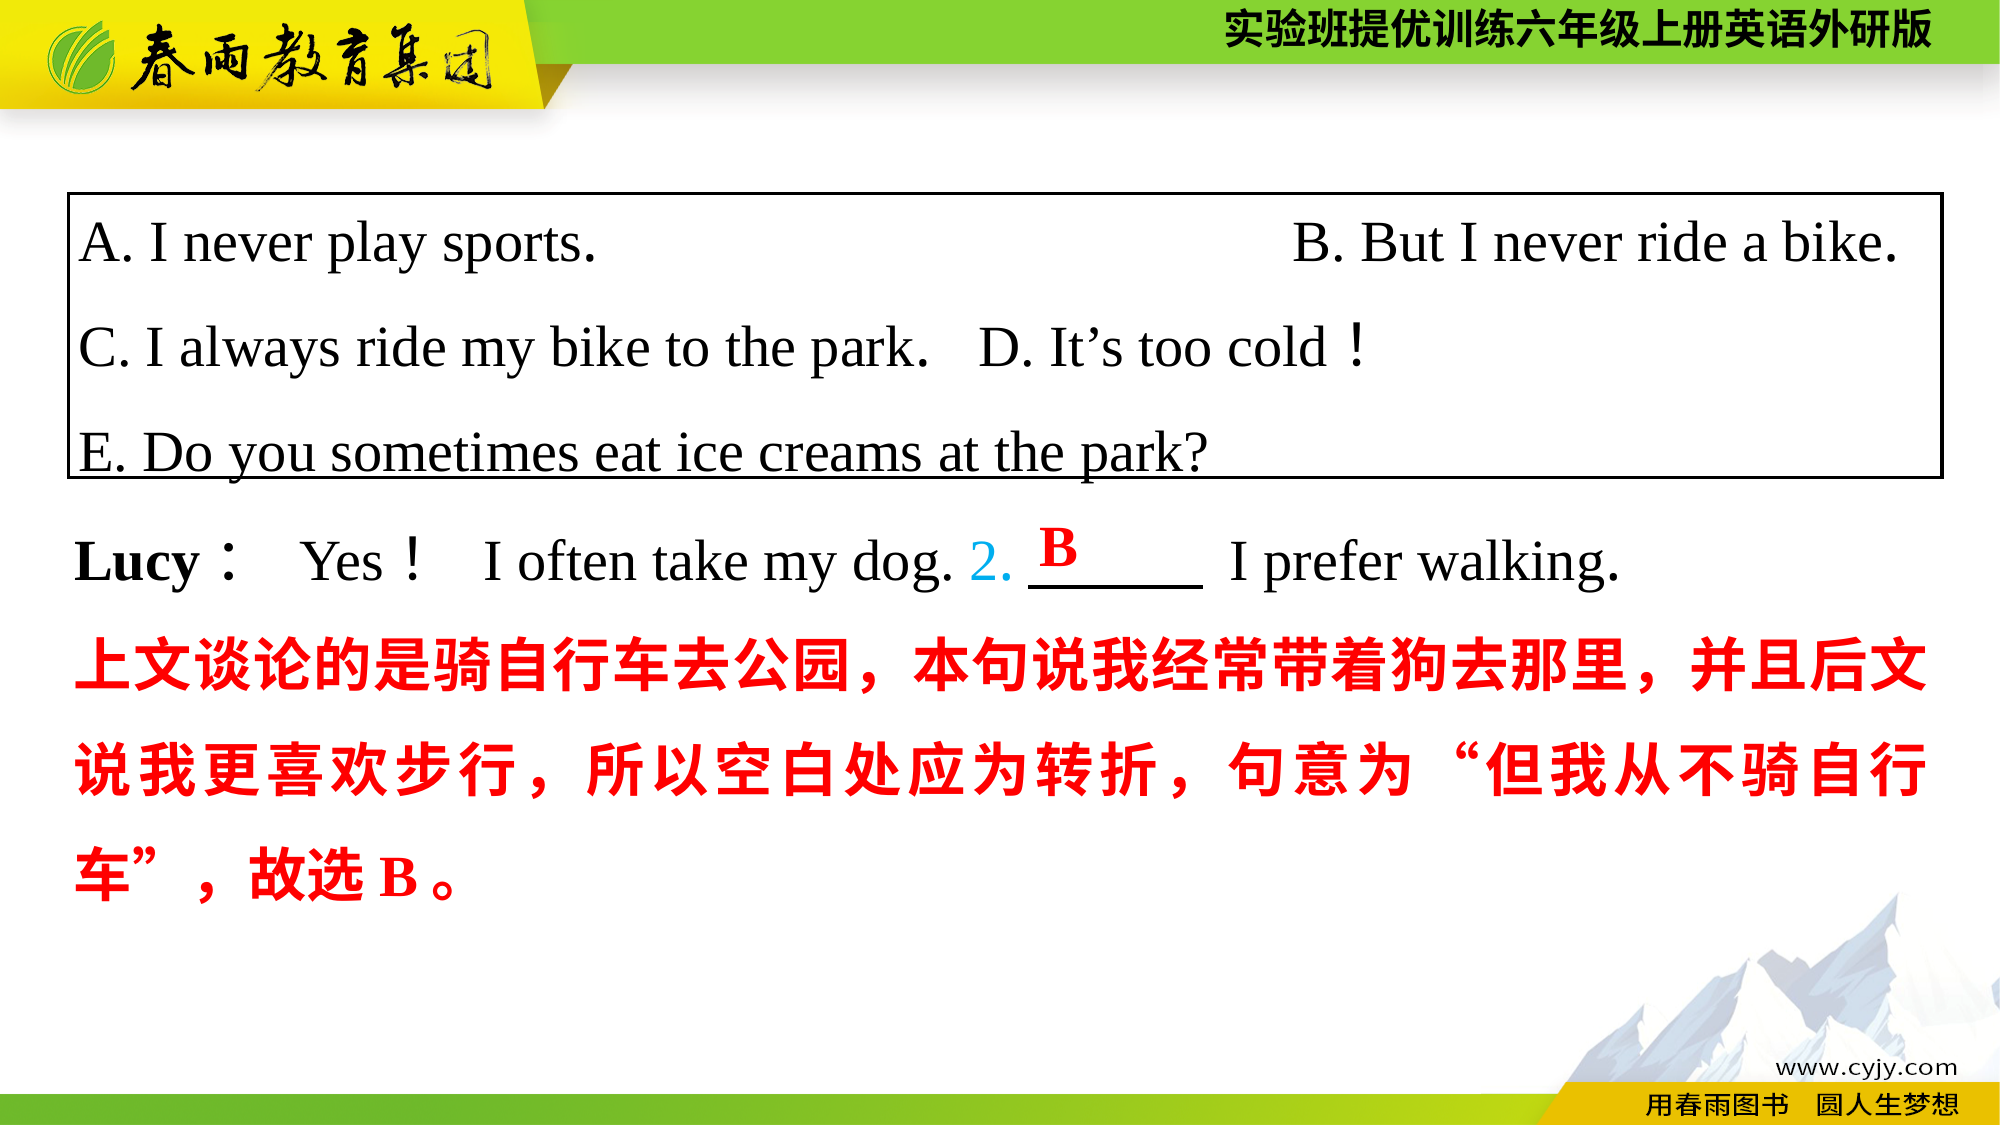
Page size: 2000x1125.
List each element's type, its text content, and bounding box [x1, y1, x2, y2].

text_box B [1025, 500, 1108, 585]
picture [0, 0, 2000, 1125]
list Lucy： Yes！ I often take my dog. 2. I prefer walking. [59, 479, 1944, 585]
text_box A. I never play sports. B. But I never ride a bike. C. I always ride my bike to the park. D. It’s too cold！ E. Do you sometimes eat ice creams at the park? [63, 160, 1948, 491]
text_box 上文谈论的是骑自行车去公园，本句说我经常带着狗去那里，并且后文说我更喜欢步行，所以空白处应为转折，句意为“但我从不骑自行车”，故选B。 [59, 585, 1944, 916]
text_box [68, 193, 1942, 478]
